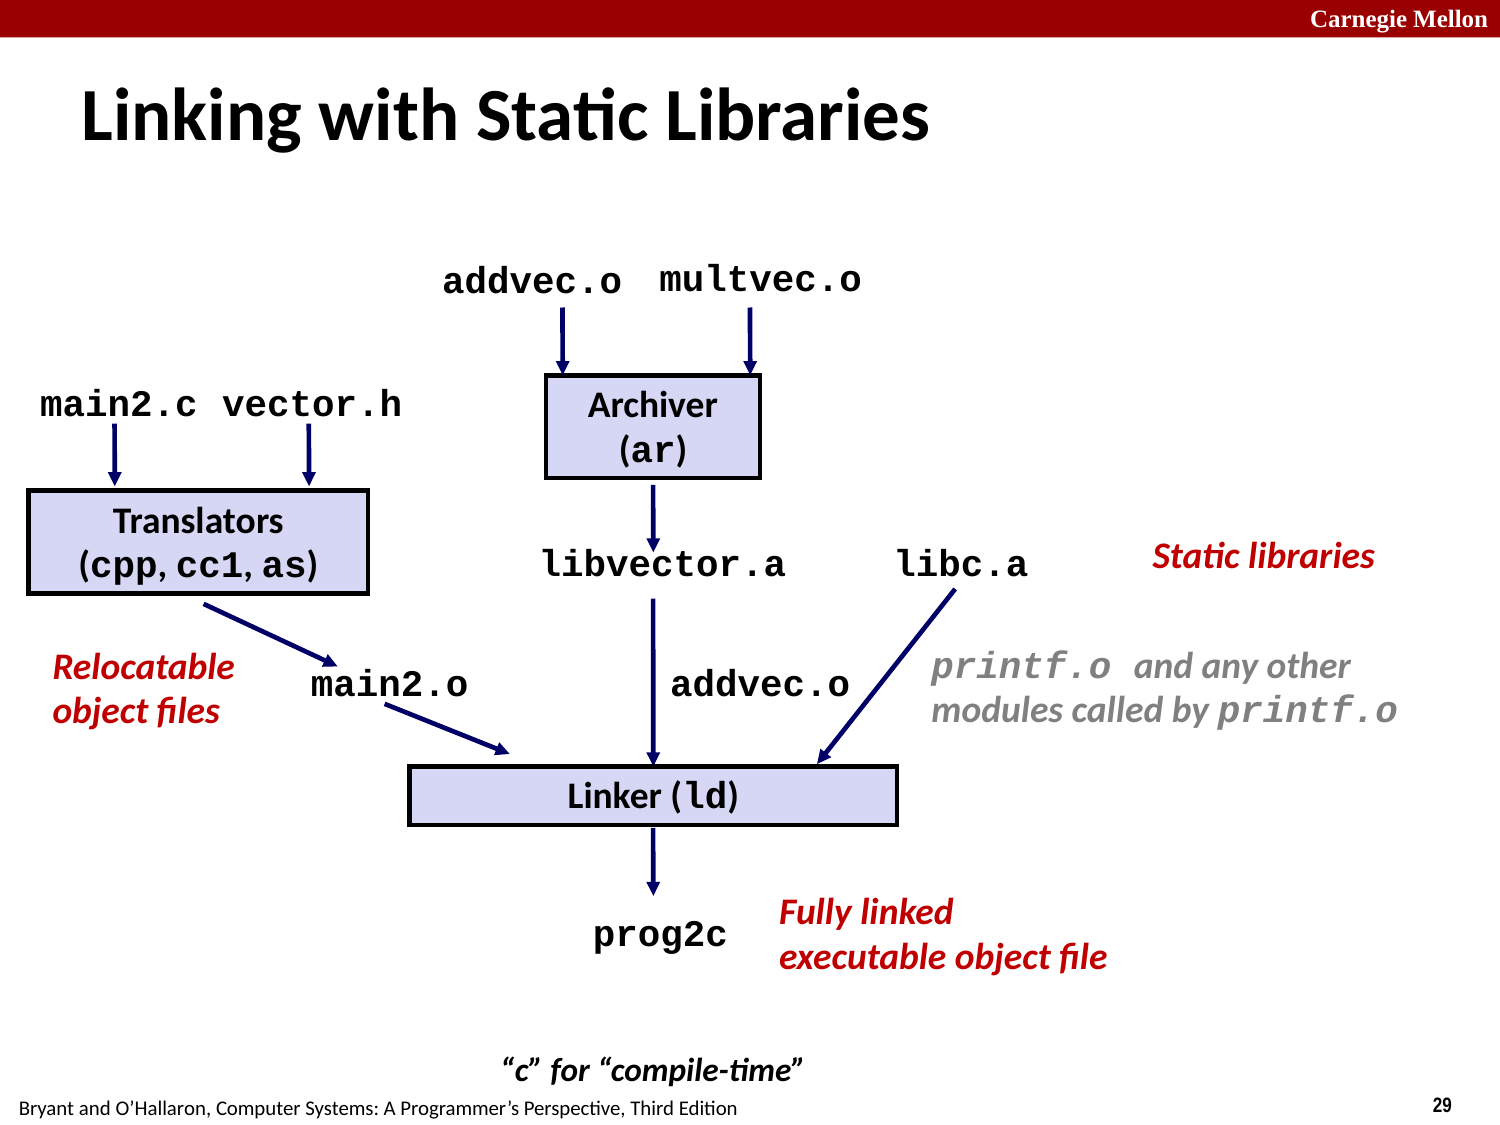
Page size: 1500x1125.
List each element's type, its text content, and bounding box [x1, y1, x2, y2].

text_box [556, 310, 569, 376]
text_box [647, 598, 660, 766]
text_box Relocatable object files [37, 636, 251, 741]
text_box main2.c [25, 374, 207, 433]
text_box printf.o and any other modules called by printf.o [916, 637, 1436, 740]
text_box multvec.o [644, 249, 877, 308]
text_box [647, 484, 660, 553]
text_box main2.o [295, 655, 484, 713]
text_box Archiver (ar) [546, 375, 761, 479]
text_box [108, 433, 121, 487]
text_box [647, 827, 660, 896]
text_box [817, 588, 956, 764]
text_box prog2c [578, 905, 743, 963]
text_box [302, 423, 316, 487]
text_box addvec.o [427, 252, 637, 310]
text_box [203, 603, 338, 667]
text_box Static libraries [1137, 526, 1391, 586]
text_box Linker (ld) [409, 766, 898, 825]
text_box Fully linked executable object file [764, 882, 1124, 986]
text_box “c” for “compile-time” [485, 1041, 822, 1096]
title Linking with Static Libraries [66, 46, 988, 176]
text_box vector.h [207, 374, 417, 433]
text_box [384, 703, 510, 756]
text_box libvector.a [523, 535, 801, 593]
text_box libc.a [878, 535, 1044, 593]
text_box [743, 308, 757, 376]
text_box Translators (cpp, cc1, as) [28, 490, 369, 594]
text_box addvec.o [655, 655, 866, 713]
